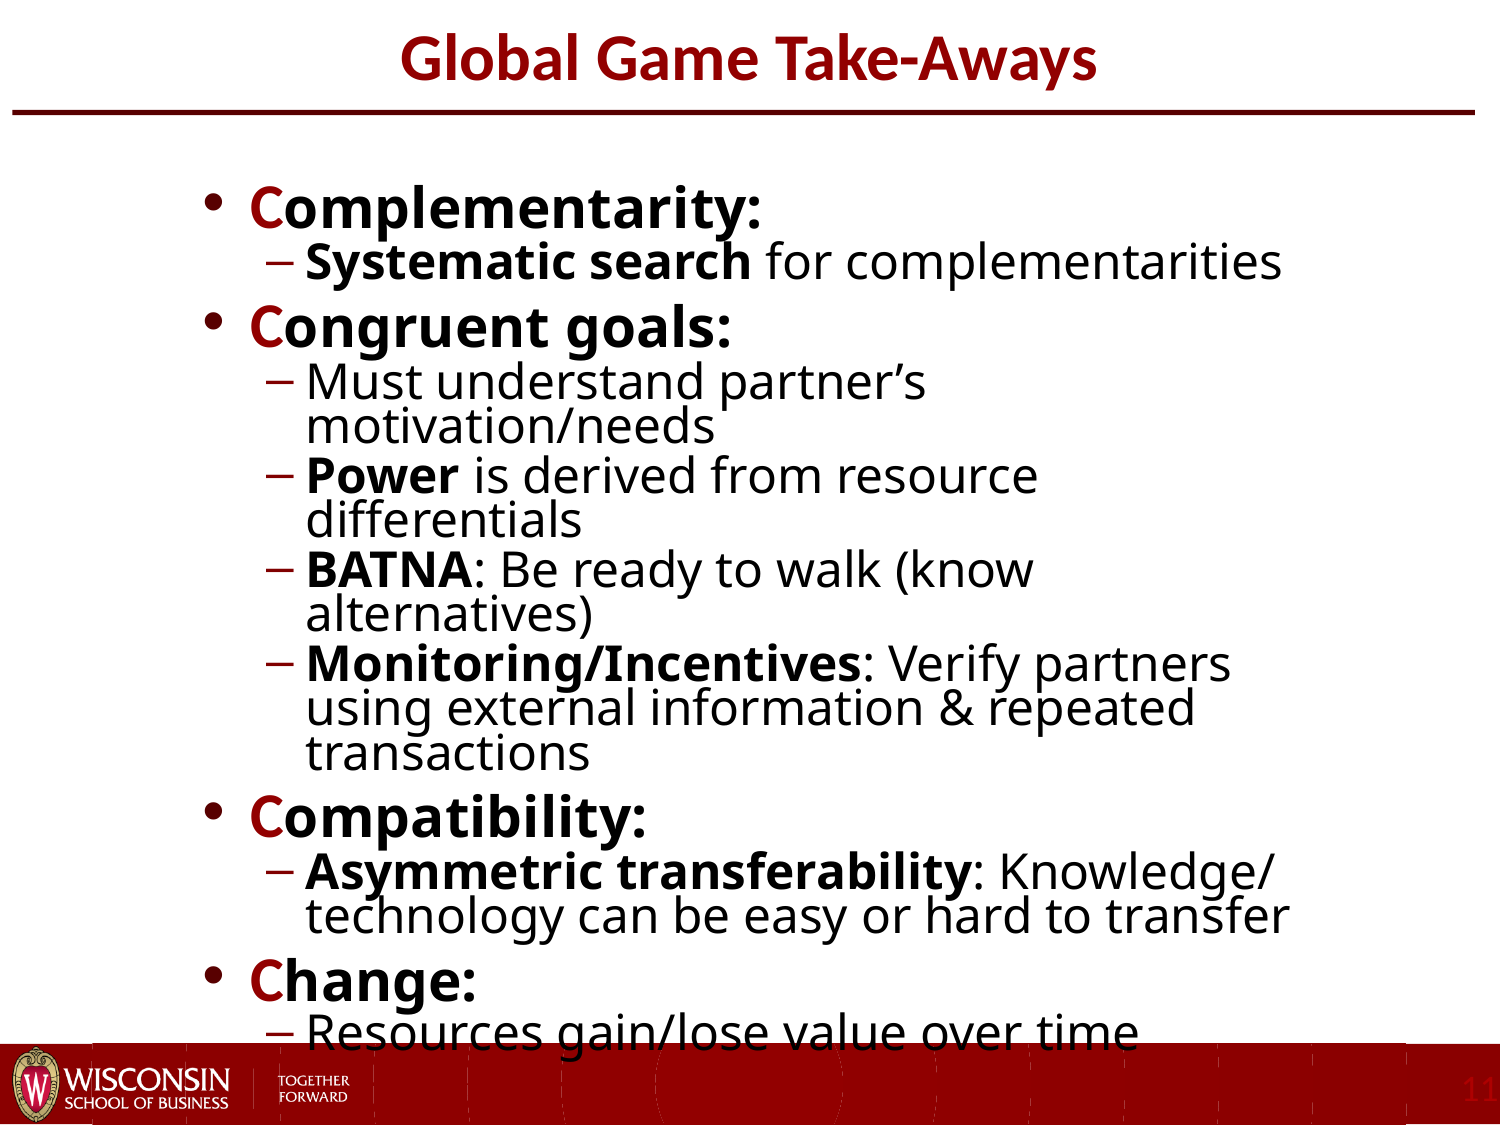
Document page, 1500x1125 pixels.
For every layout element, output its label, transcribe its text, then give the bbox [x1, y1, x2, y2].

picture [12, 1046, 350, 1123]
title Global Game Take-Aways [50, 24, 1450, 100]
list Complementarity: Systematic search for complementarities Congruent goals: Must understand partner’s motivation/needs Power is derived from resource differentials BATNA: Be ready to walk (know alternatives) Monitoring/Incentives: Verify partners using external information & repeated transactions Compatibility: Asymmetric transferability: Knowledge/ technology can be easy or hard to transfer Change: Resources gain/lose value over time [187, 174, 1313, 1088]
